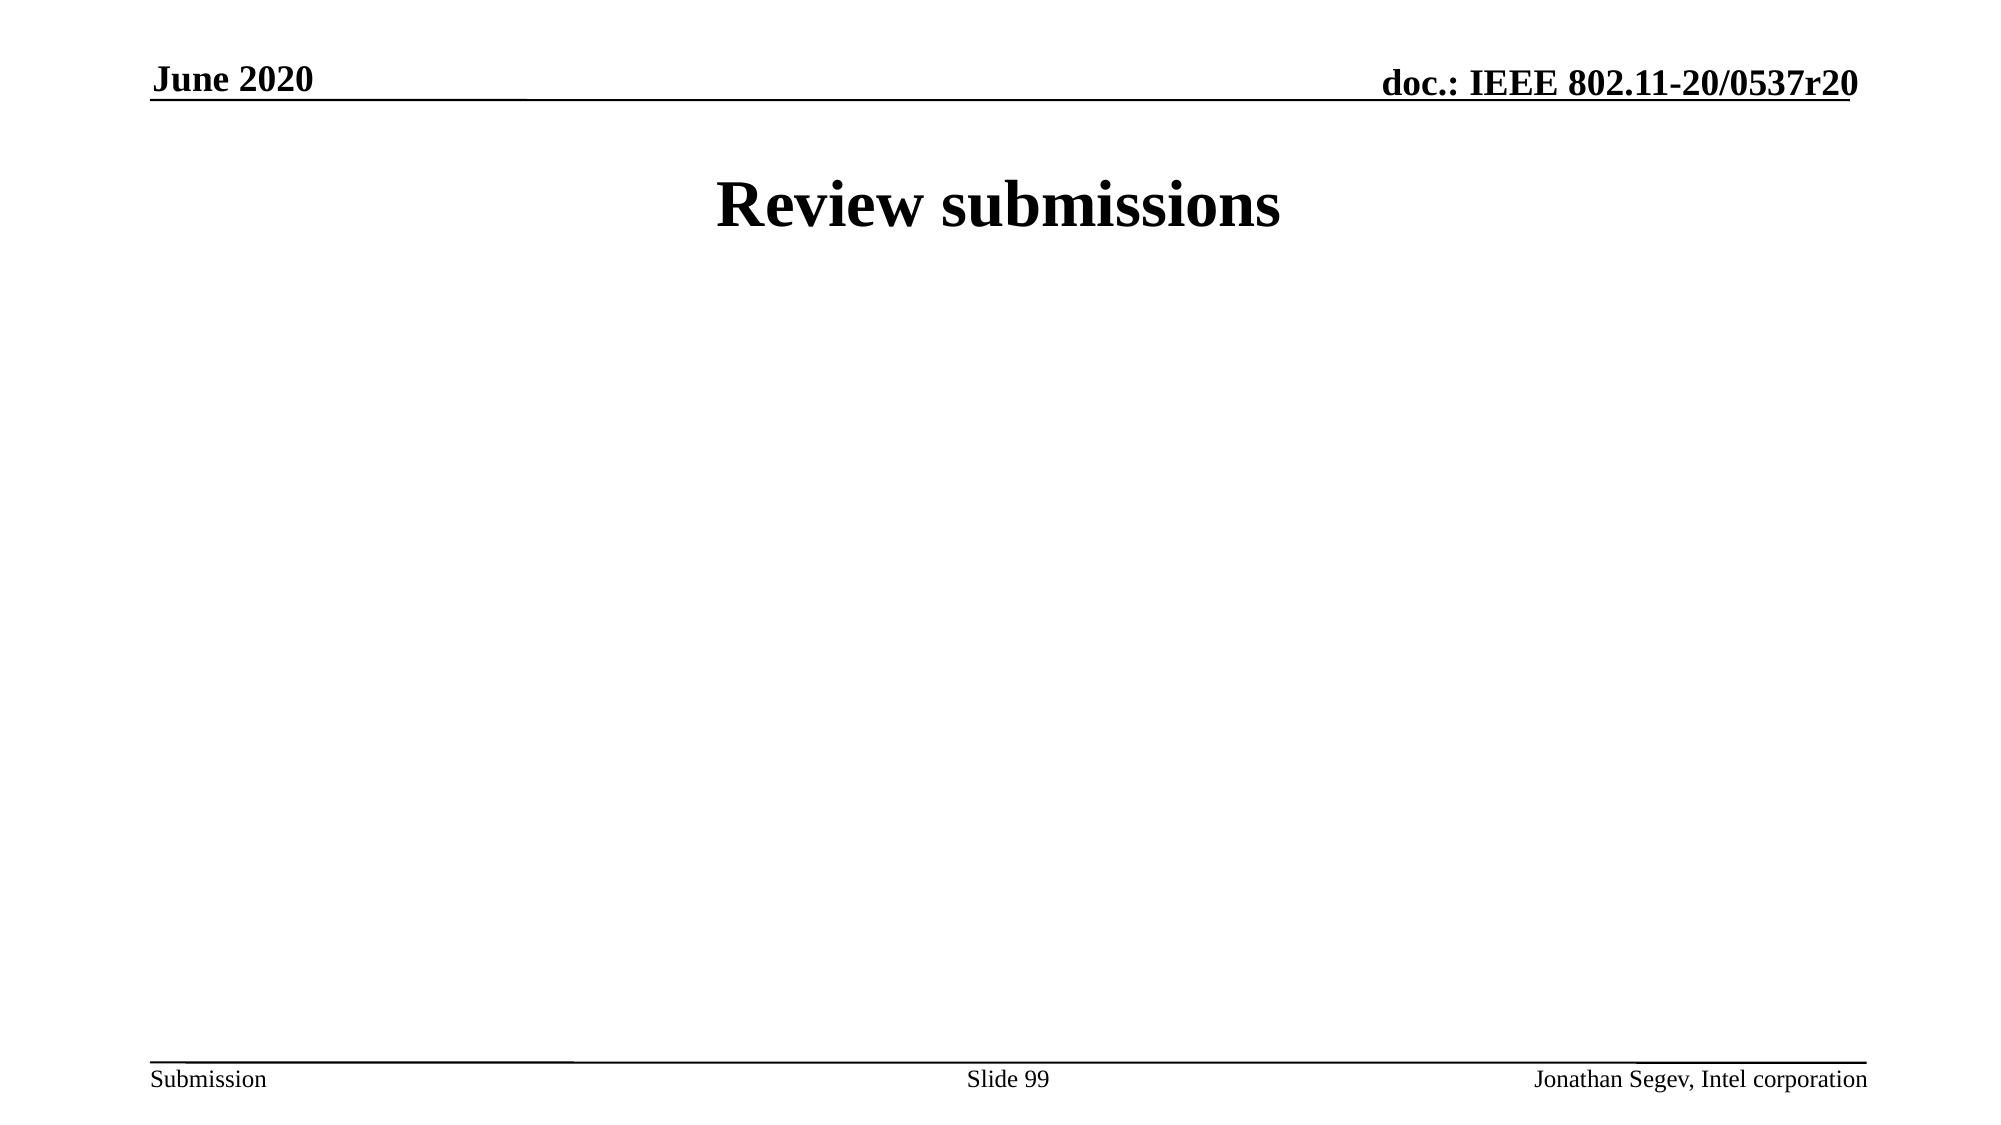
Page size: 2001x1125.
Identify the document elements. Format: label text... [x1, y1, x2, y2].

slide_number Slide 99 [950, 1061, 1067, 1123]
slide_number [152, 54, 563, 100]
footer Jonathan Segev, Intel corporation [1171, 1061, 1869, 1093]
title Review submissions [149, 112, 1850, 288]
